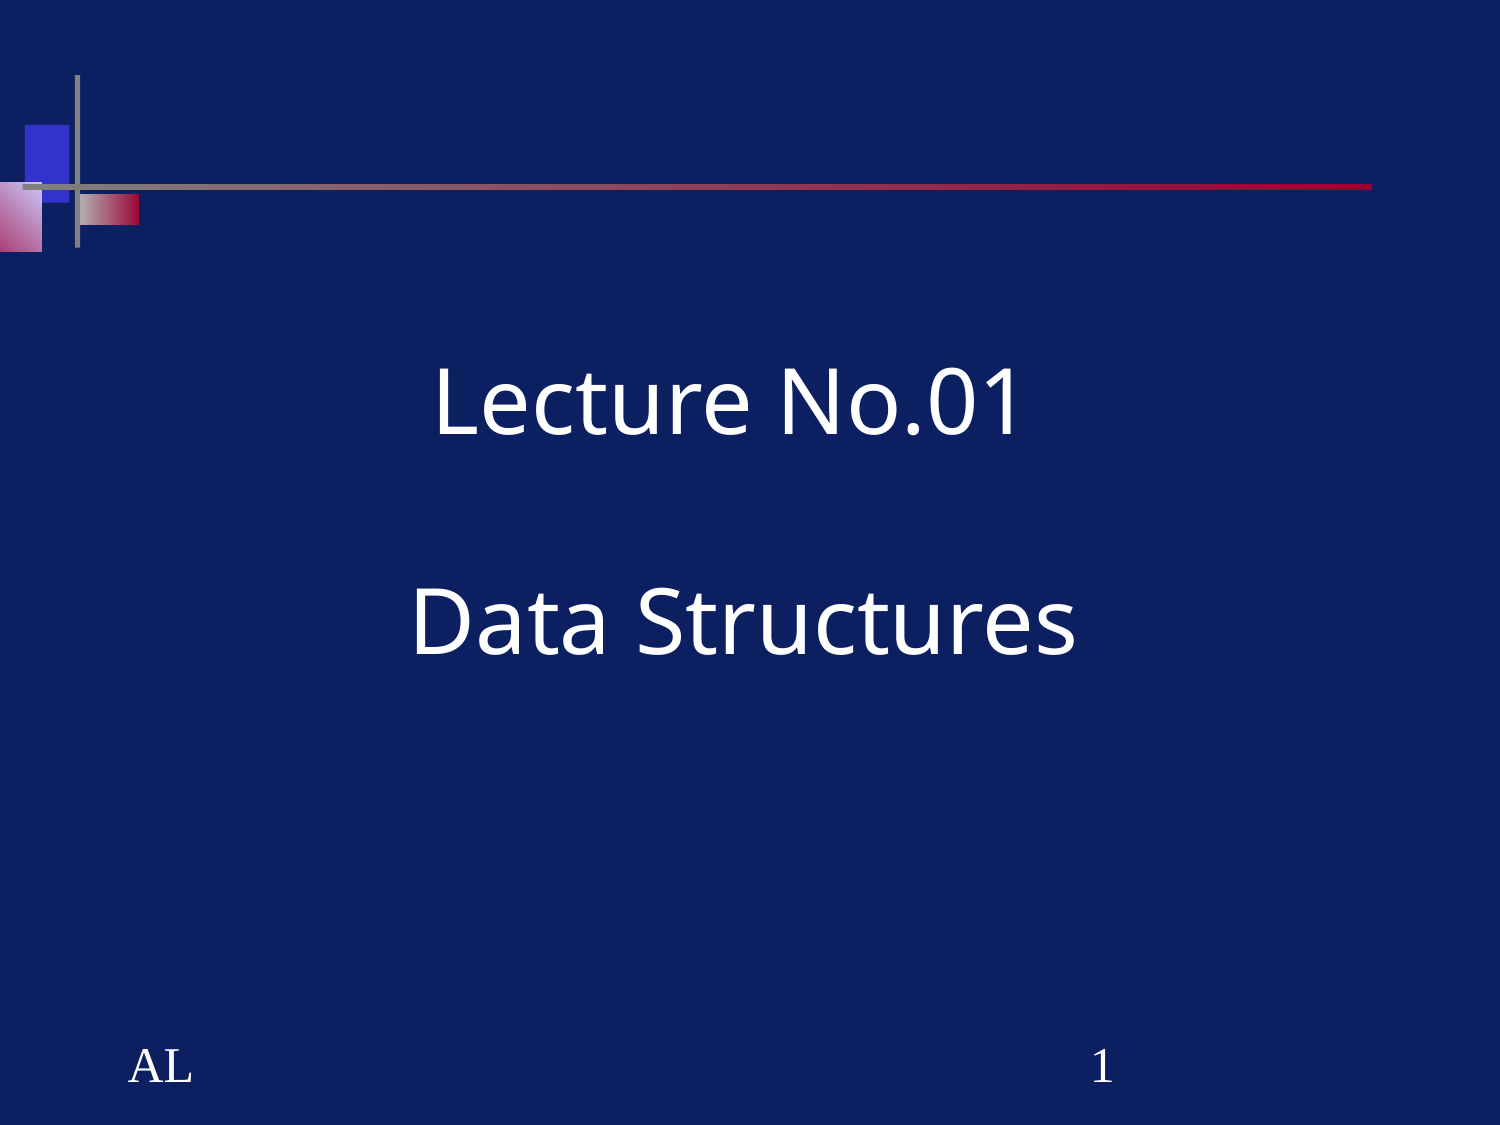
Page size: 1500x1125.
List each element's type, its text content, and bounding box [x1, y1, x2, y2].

slide_number ‹#› [1074, 1025, 1388, 1100]
text_box Lecture No.01 Data Structures [99, 249, 1388, 875]
slide_number AL [112, 1025, 425, 1100]
